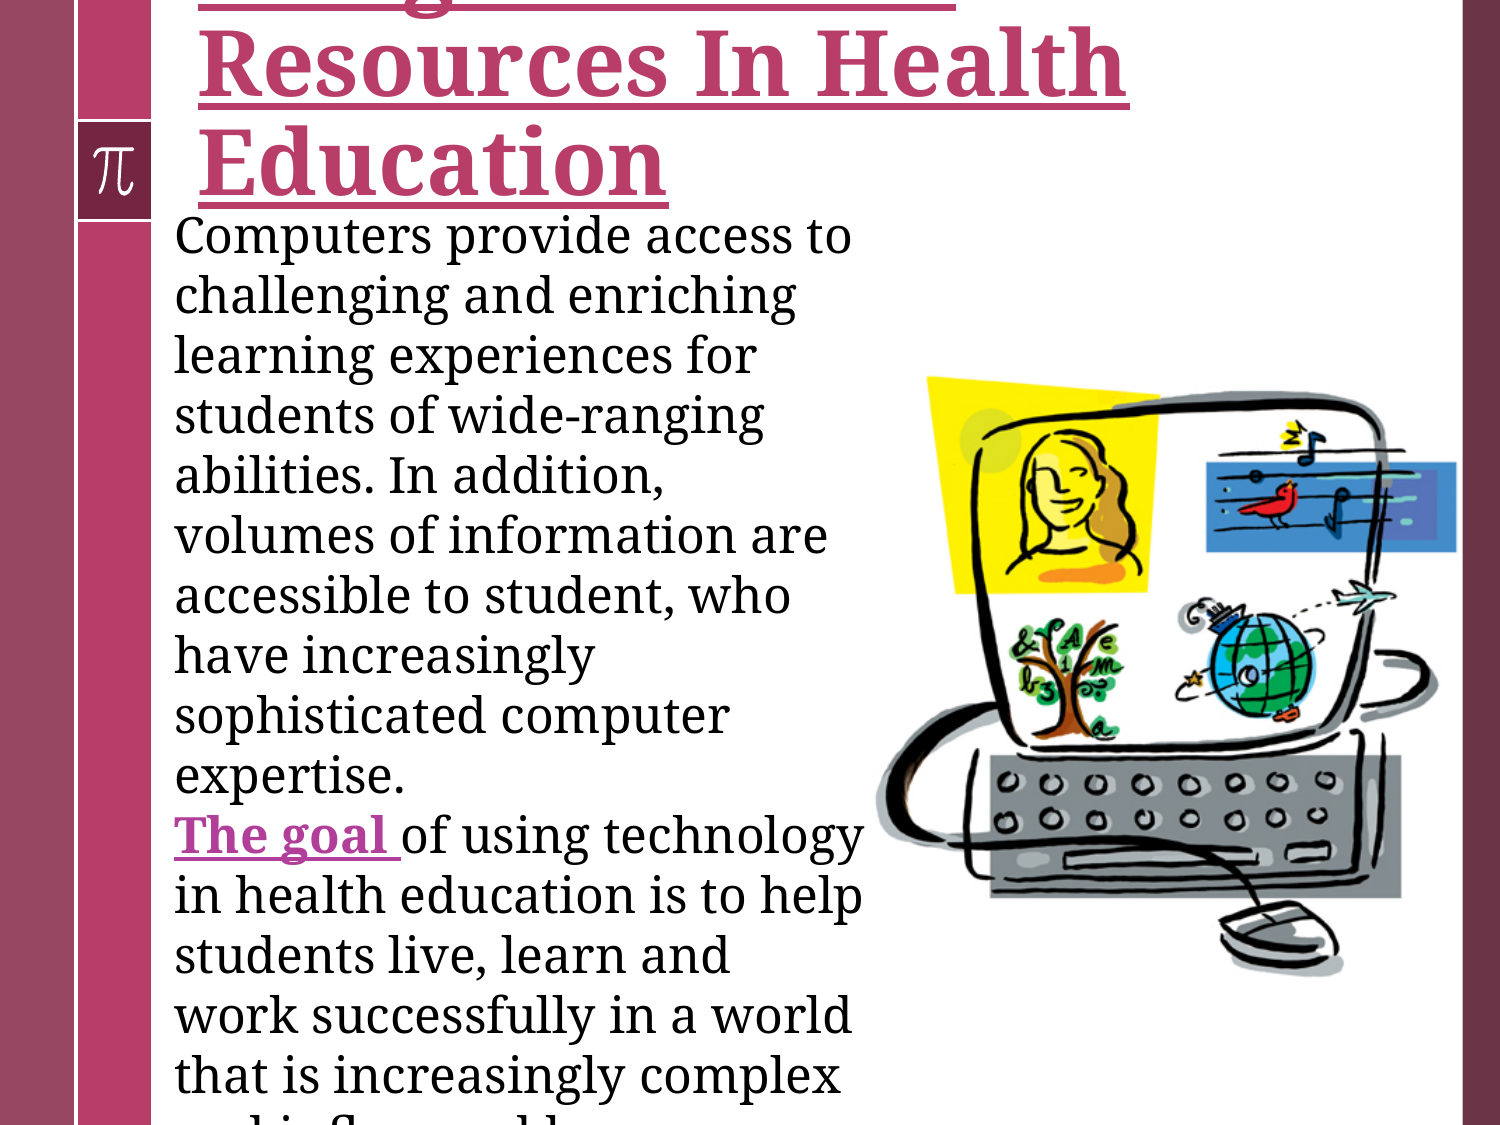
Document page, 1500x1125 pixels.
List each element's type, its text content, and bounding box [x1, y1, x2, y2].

picture [872, 373, 1459, 981]
text_box Computers provide access to challenging and enriching learning experiences for students of wide-ranging abilities. In addition, volumes of information are accessible to student, who have increasingly sophisticated computer expertise. The goal of using technology in health education is to help students live, learn and work successfully in a world that is increasingly complex and influenced by computers. [159, 196, 880, 1125]
title Using Electronic Resources In Health Education [183, 19, 1387, 223]
